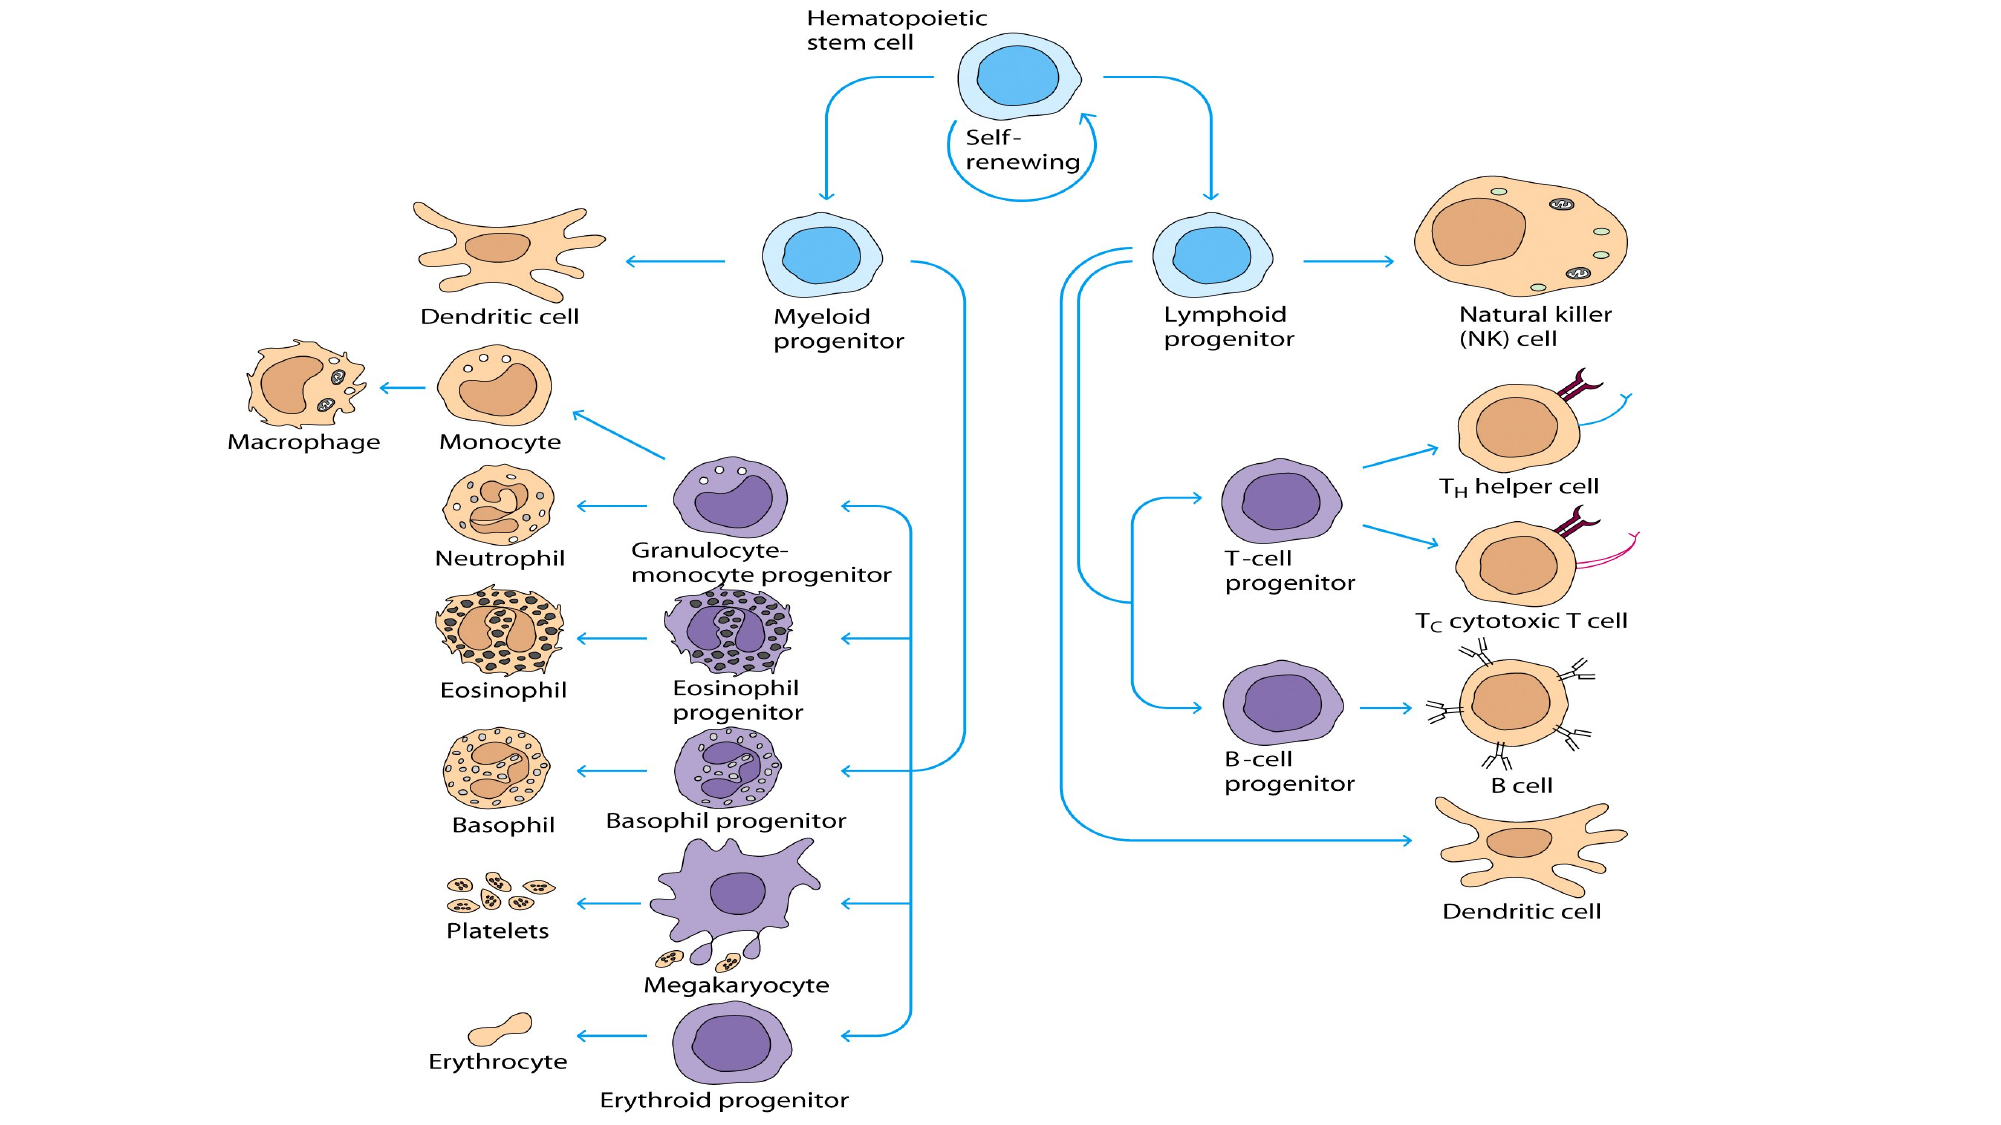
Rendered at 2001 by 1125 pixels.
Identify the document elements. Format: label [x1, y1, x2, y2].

picture [205, 0, 1664, 1125]
